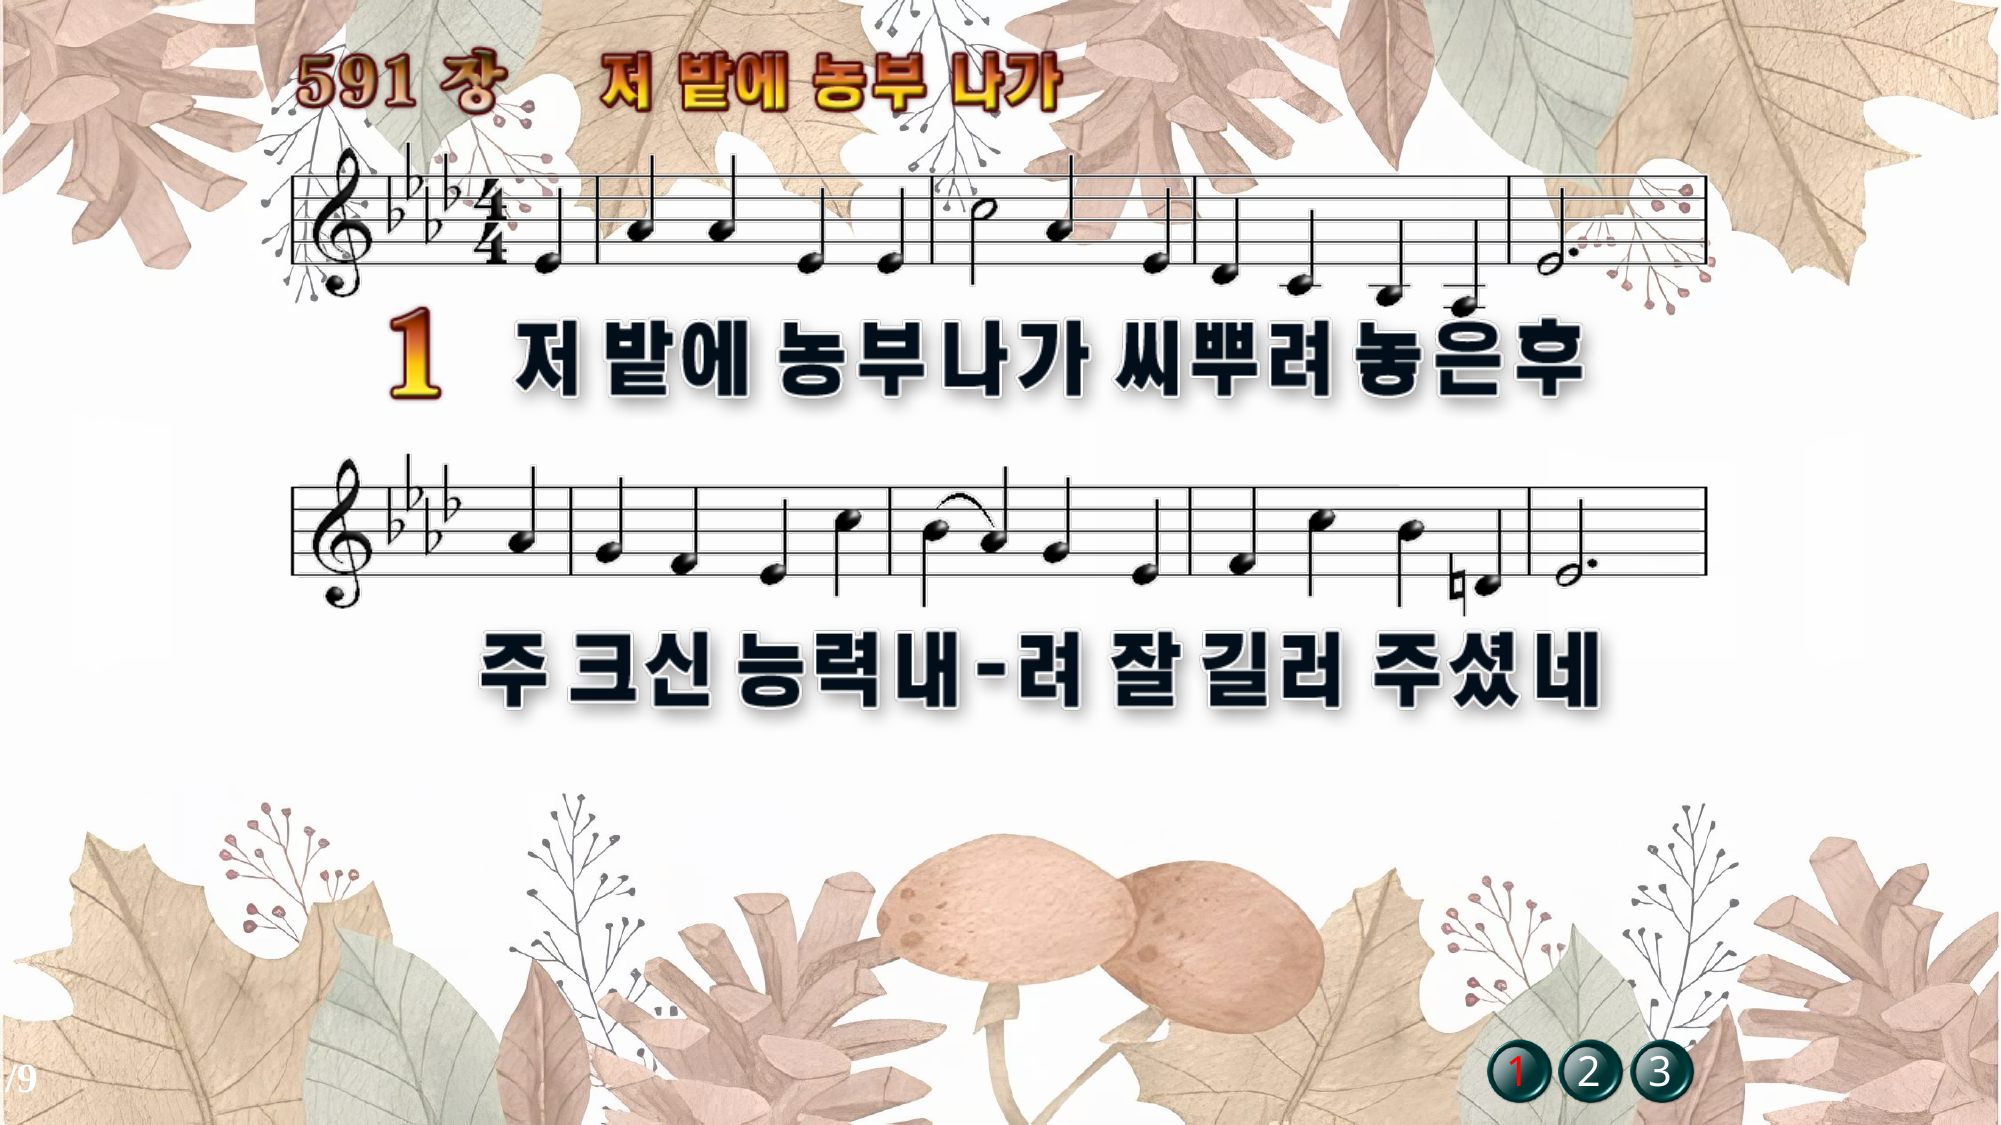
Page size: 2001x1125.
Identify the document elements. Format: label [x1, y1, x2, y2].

picture [0, 0, 2001, 1125]
text_box [1627, 1035, 1697, 1106]
text_box [1555, 1035, 1626, 1106]
text_box [1484, 1035, 1555, 1106]
